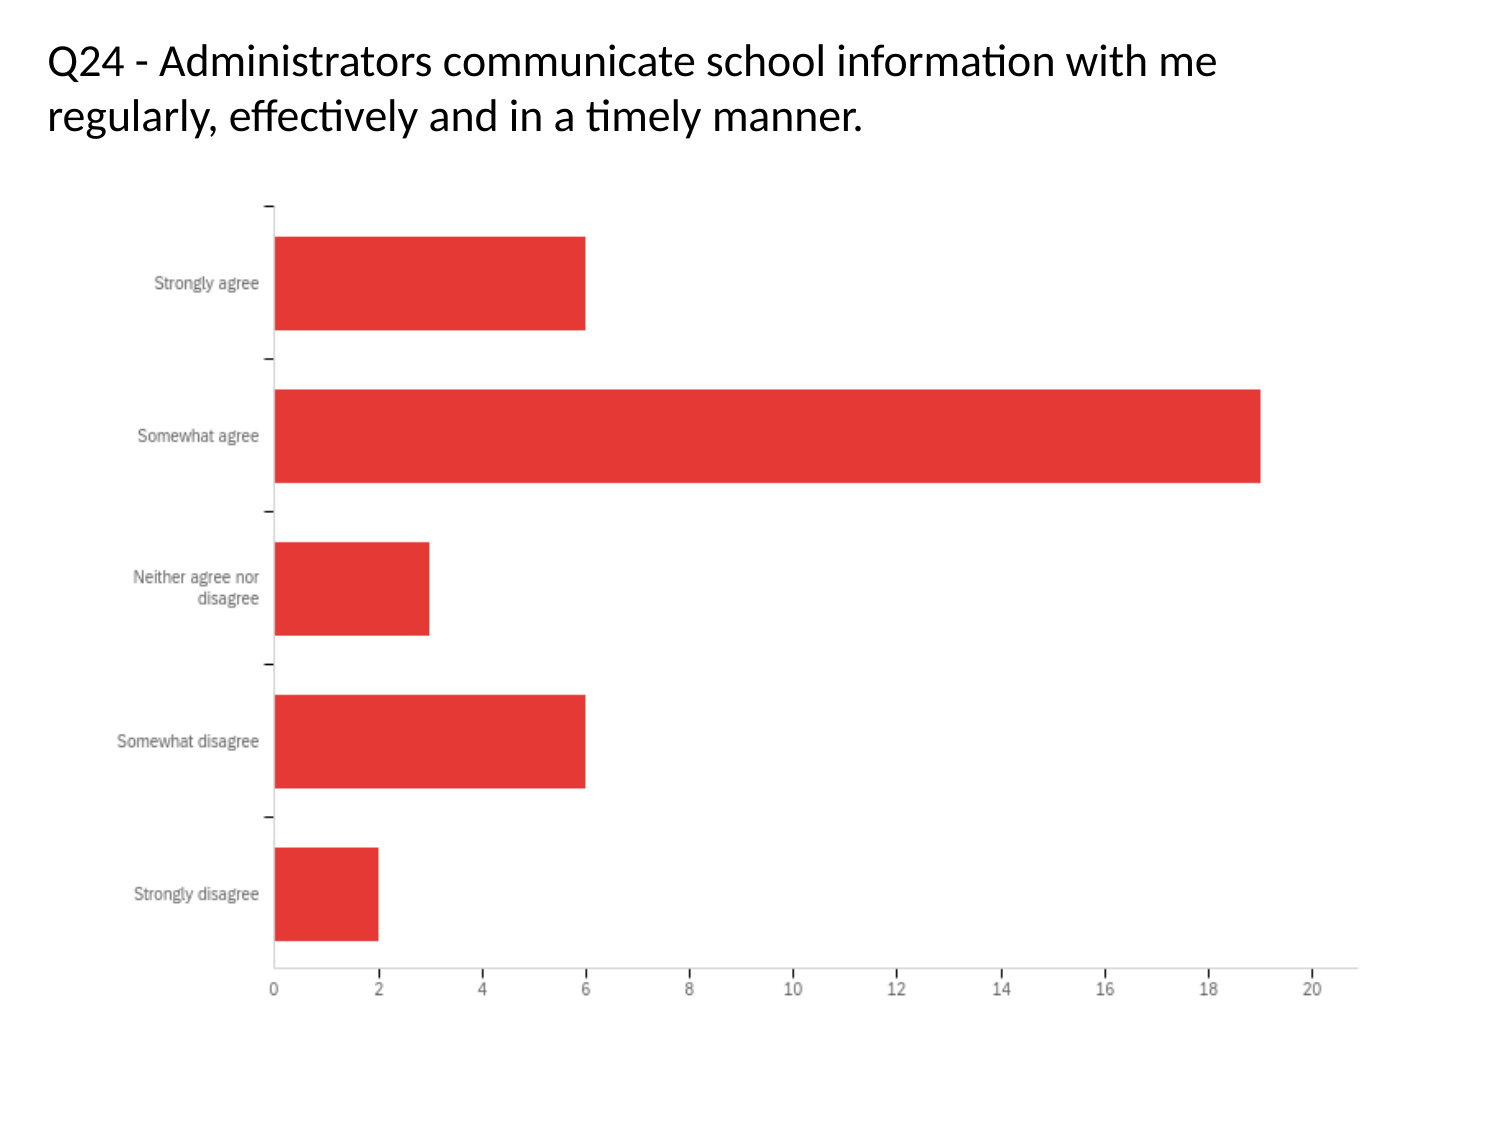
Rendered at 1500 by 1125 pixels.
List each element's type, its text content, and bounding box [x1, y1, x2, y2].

text_box Q24 - Administrators communicate school information with me regularly, effectively and in a timely manner. [32, 22, 1383, 84]
picture [93, 196, 1407, 1018]
